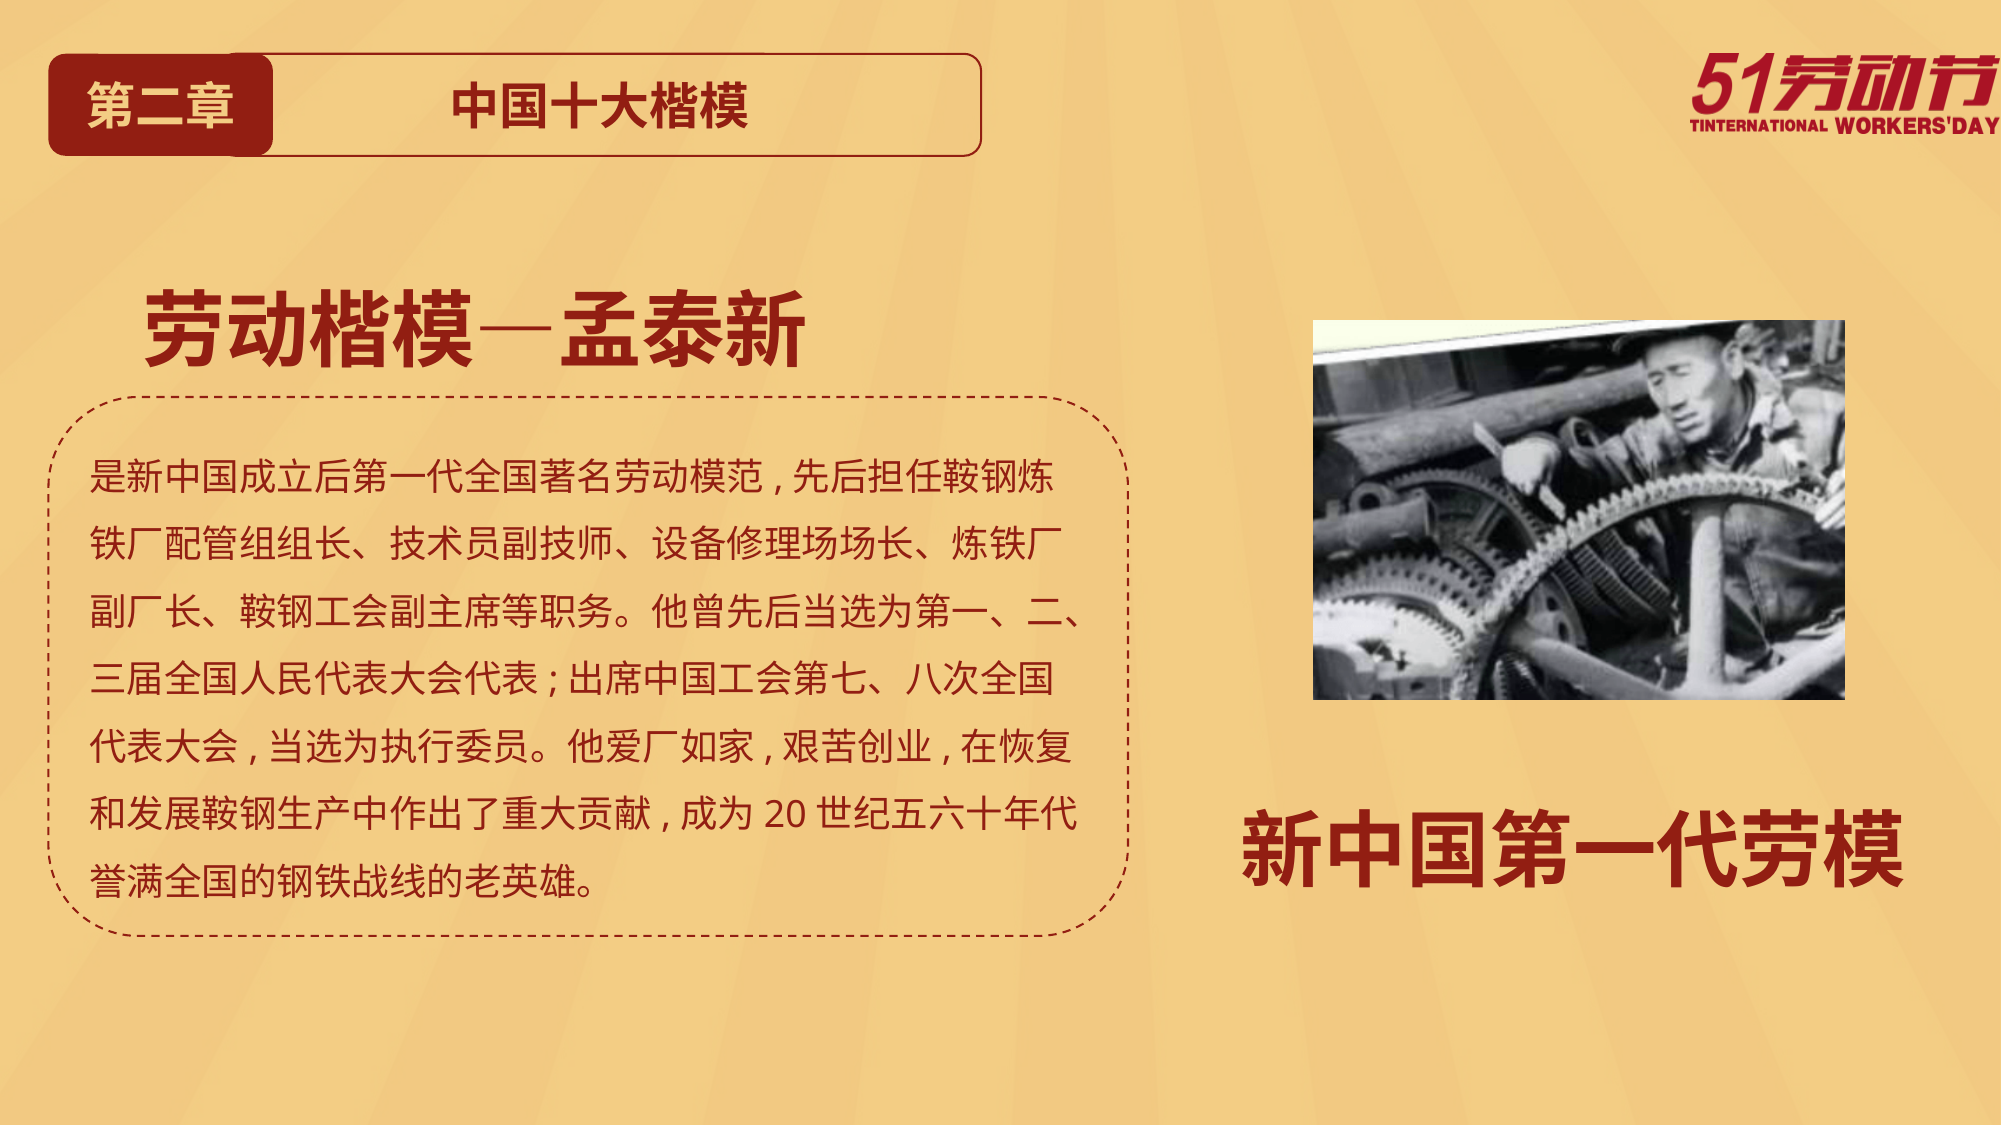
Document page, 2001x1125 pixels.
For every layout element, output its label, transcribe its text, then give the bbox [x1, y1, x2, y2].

text_box 新中国第一代劳模 [1145, 769, 2000, 875]
picture [1690, 53, 2000, 134]
text_box 是新中国成立后第一代全国著名劳动模范,先后担任鞍钢炼铁厂配管组组长、技术员副技师、设备修理场场长、炼铁厂副厂长、鞍钢工会副主席等职务。他曾先后当选为第一、二、三届全国人民代表大会代表;出席中国工会第七、八次全国代表大会,当选为执行委员。他爱厂如家,艰苦创业,在恢复和发展鞍钢生产中作出了重大贡献,成为20世纪五六十年代誉满全国的钢铁战线的老英雄。 [47, 395, 1130, 937]
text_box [48, 53, 982, 156]
text_box 劳动楷模—孟泰新 [47, 249, 903, 355]
picture [1313, 320, 1845, 700]
